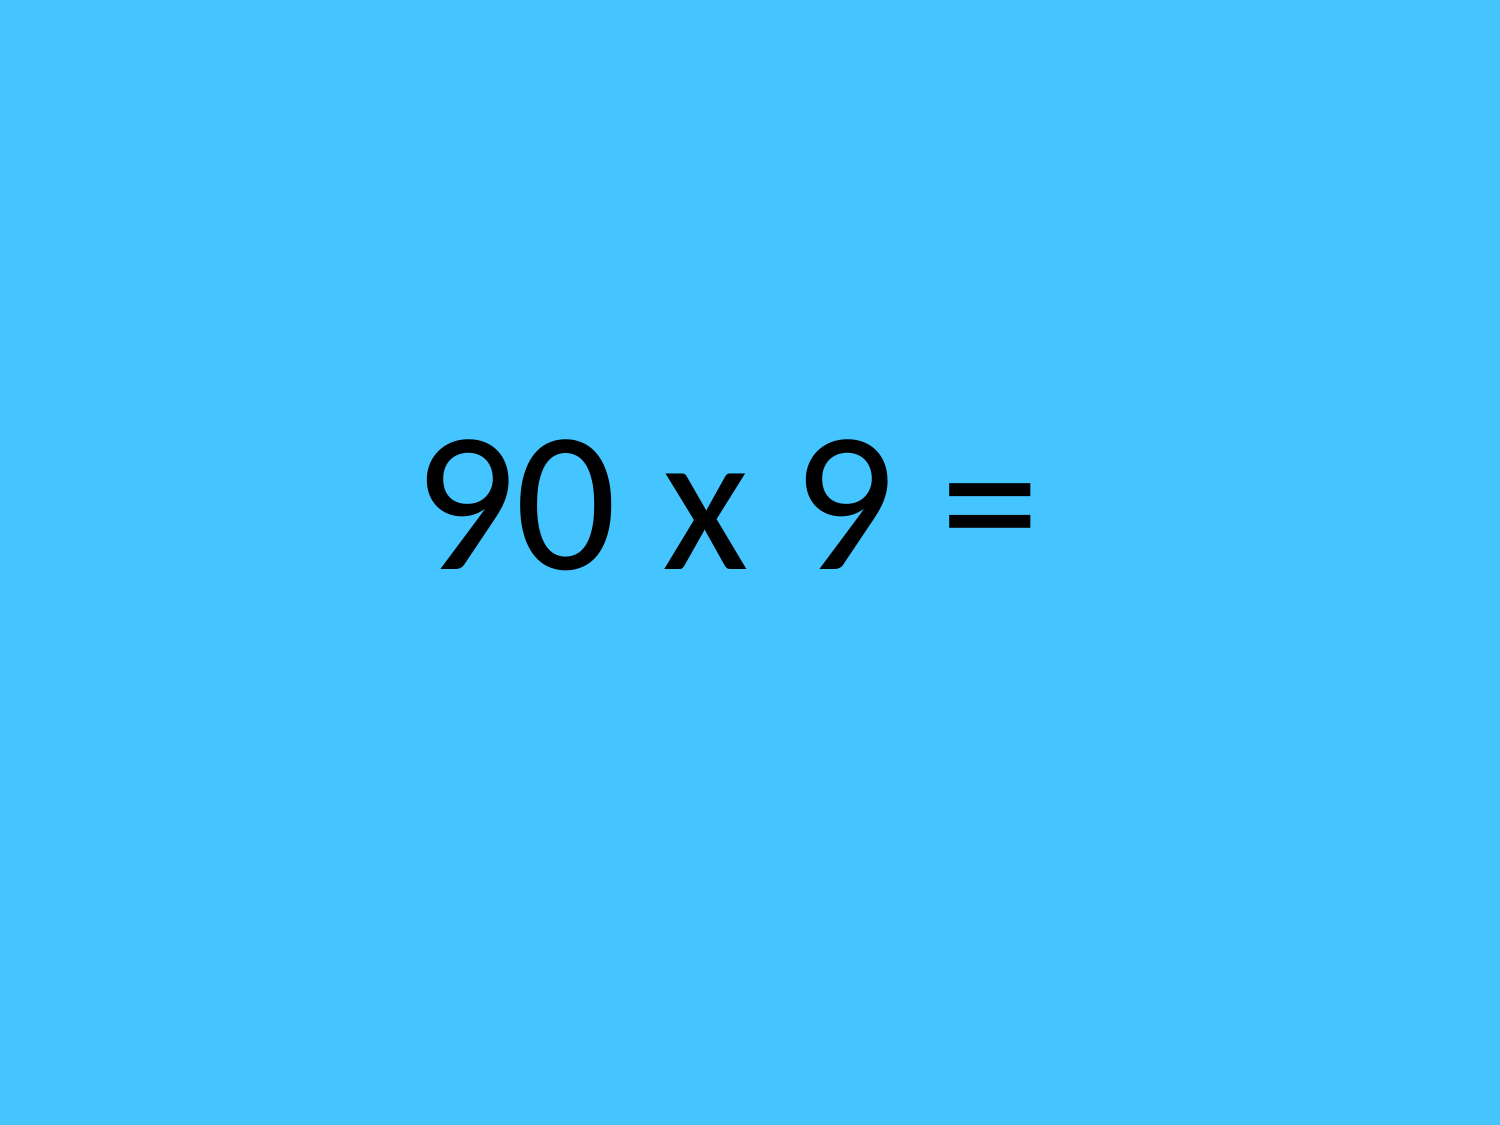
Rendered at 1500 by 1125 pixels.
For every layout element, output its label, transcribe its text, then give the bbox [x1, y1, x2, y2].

text_box 90 x 9 = [399, 362, 1063, 618]
